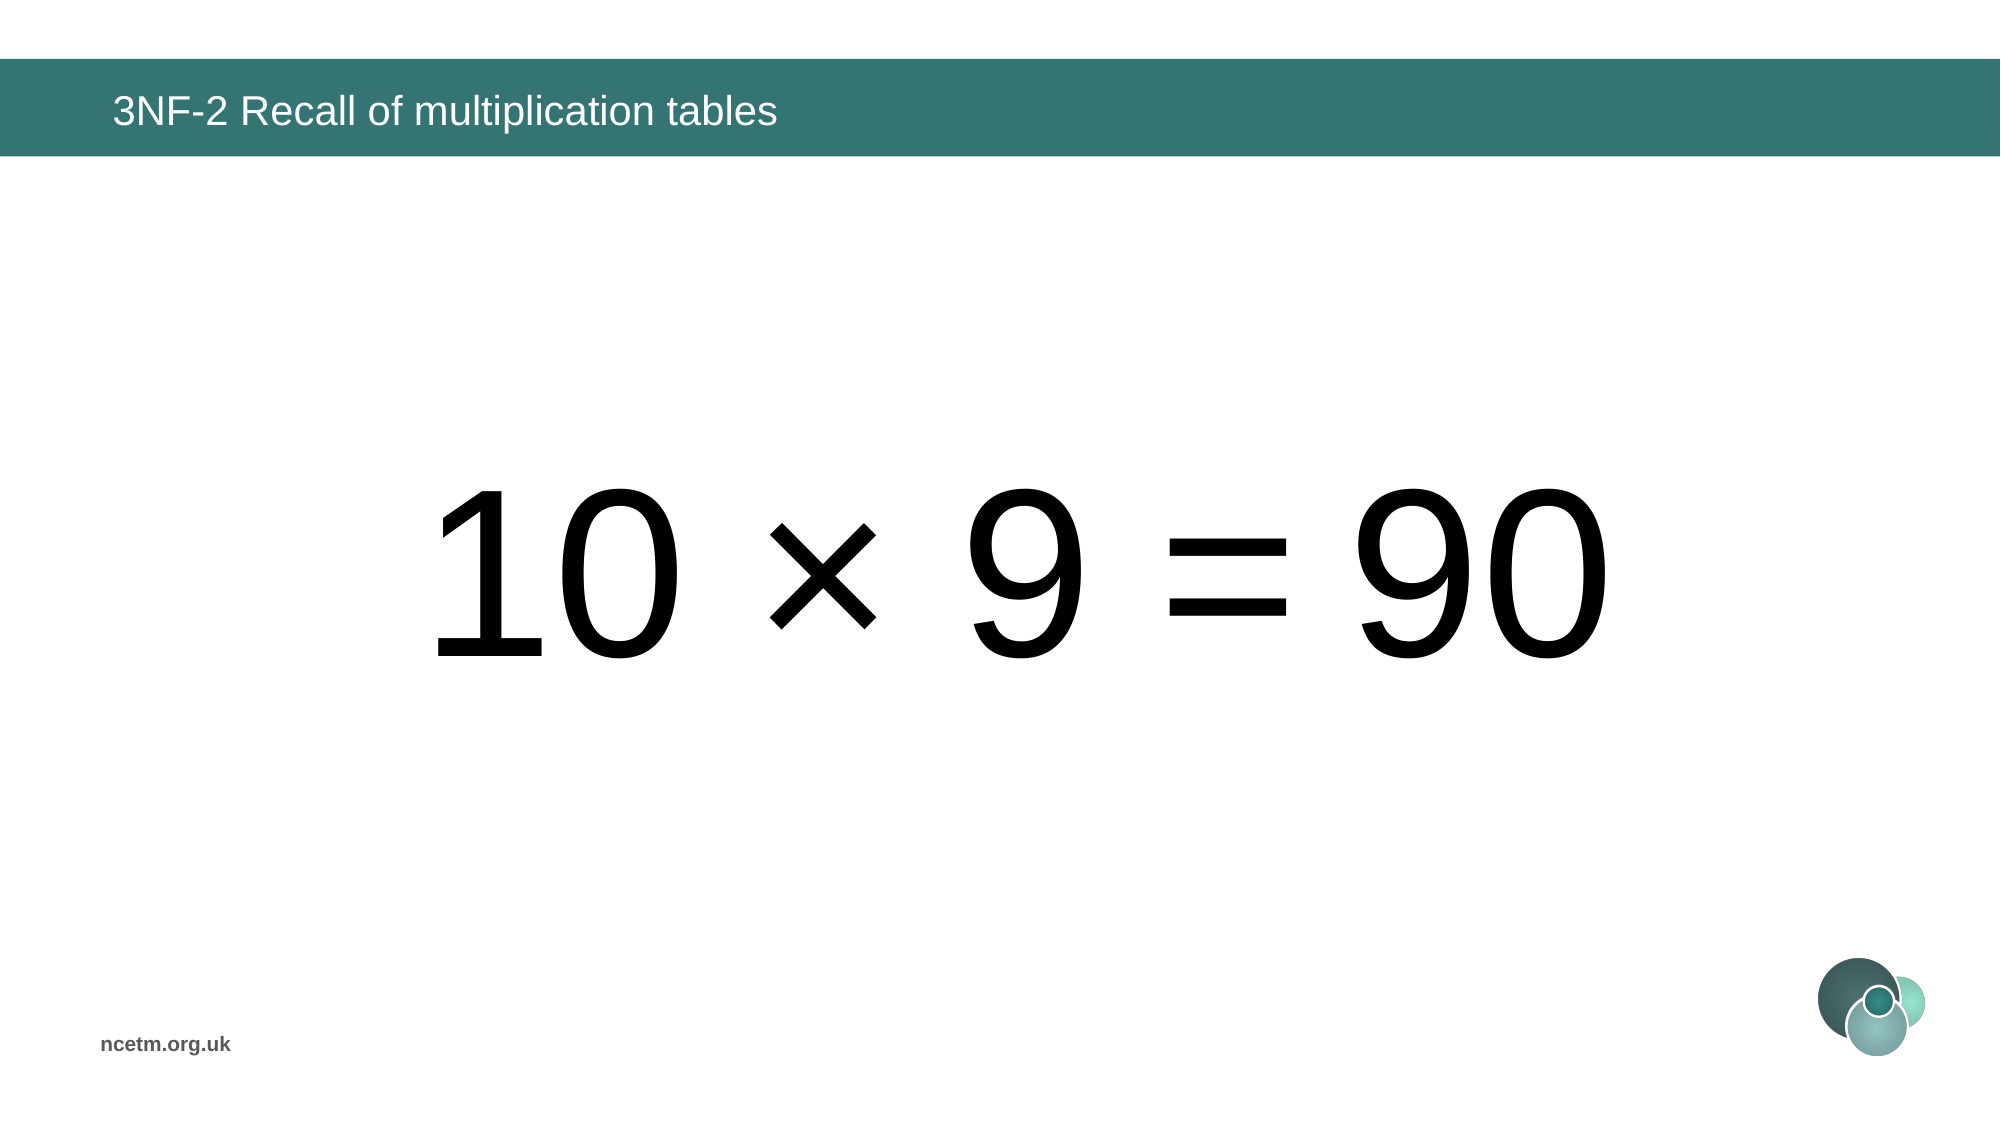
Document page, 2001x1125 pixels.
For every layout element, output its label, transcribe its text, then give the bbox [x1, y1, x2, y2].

text_box 90 [1333, 409, 1630, 712]
picture [1818, 958, 1925, 1056]
title 3NF-2 Recall of multiplication tables [97, 76, 1945, 147]
text_box 10 × 9 = [405, 409, 1333, 712]
